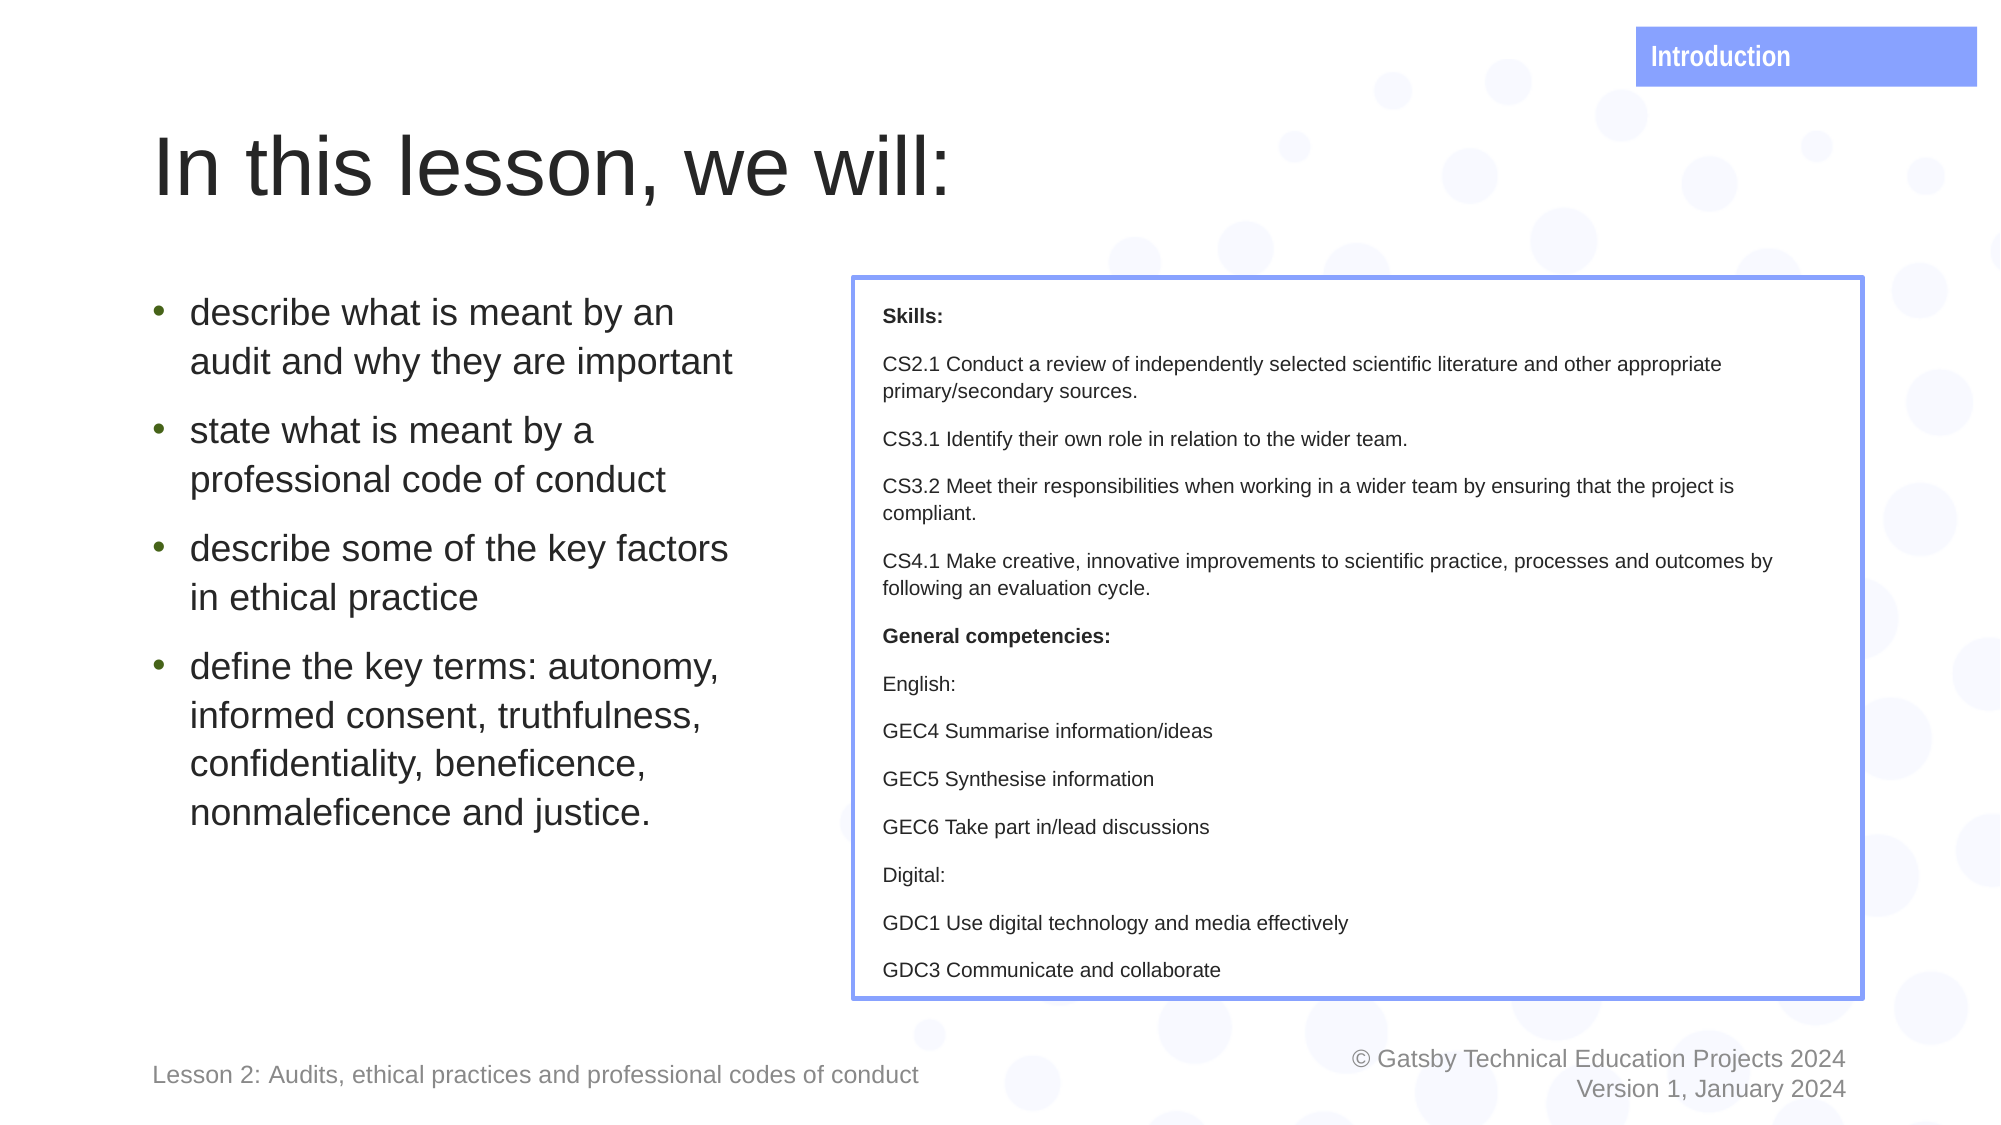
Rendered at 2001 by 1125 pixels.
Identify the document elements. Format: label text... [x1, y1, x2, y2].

list Skills: CS2.1 Conduct a review of independently selected scientific literature and other appropriate primary/secondary sources. CS3.1 Identify their own role in relation to the wider team. CS3.2 Meet their responsibilities when working in a wider team by ensuring that the project is compliant. CS4.1 Make creative, innovative improvements to scientific practice, processes and outcomes by following an evaluation cycle. General competencies: English: GEC4 Summarise information/ideas GEC5 Synthesise information GEC6 Take part in/lead discussions Digital: GDC1 Use digital technology and media effectively GDC3 Communicate and collaborate [851, 275, 1865, 1001]
list describe what is meant by an audit and why they are important state what is meant by a professional code of conduct describe some of the key factors in ethical practice define the key terms: autonomy, informed consent, truthfulness, confidentiality, beneficence, nonmaleficence and justice. [137, 277, 779, 938]
list Lesson 2: Audits, ethical practices and professional codes of conduct [137, 1042, 942, 1103]
list Introduction [1636, 26, 1978, 87]
title In this lesson, we will: [137, 59, 1863, 278]
